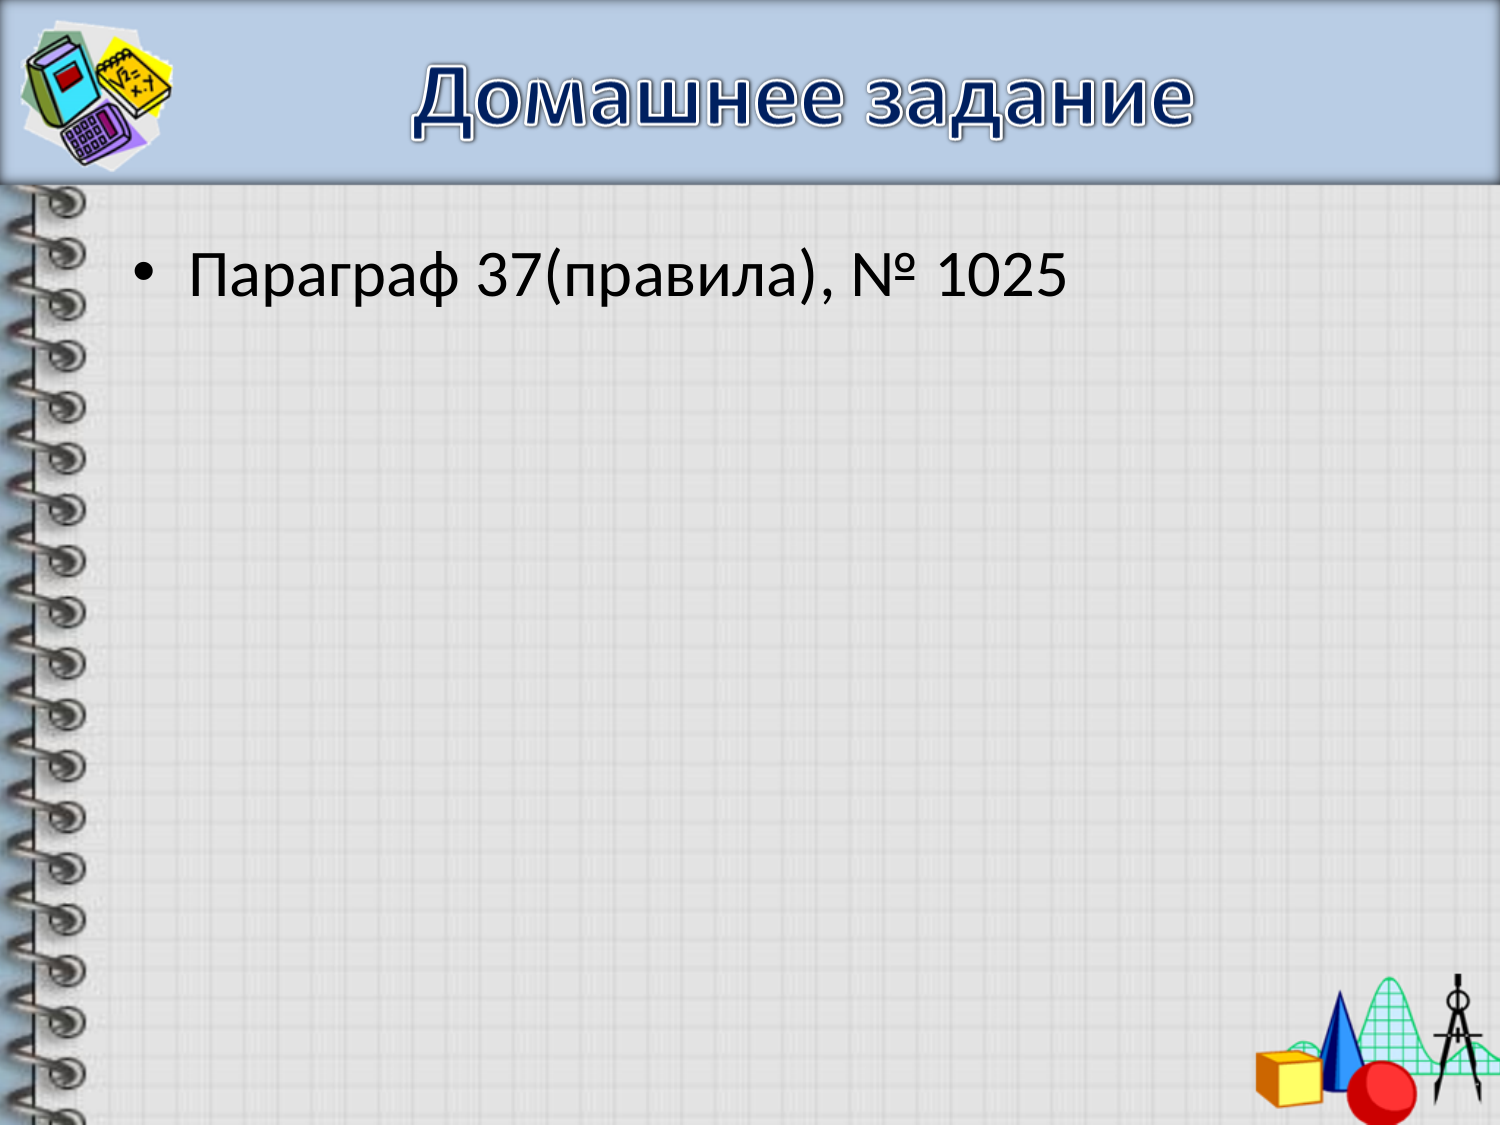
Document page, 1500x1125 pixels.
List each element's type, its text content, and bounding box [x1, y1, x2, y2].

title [127, 0, 1481, 190]
list Параграф 37(правила), № 1025 [117, 222, 1477, 1079]
picture [0, 0, 1500, 1125]
